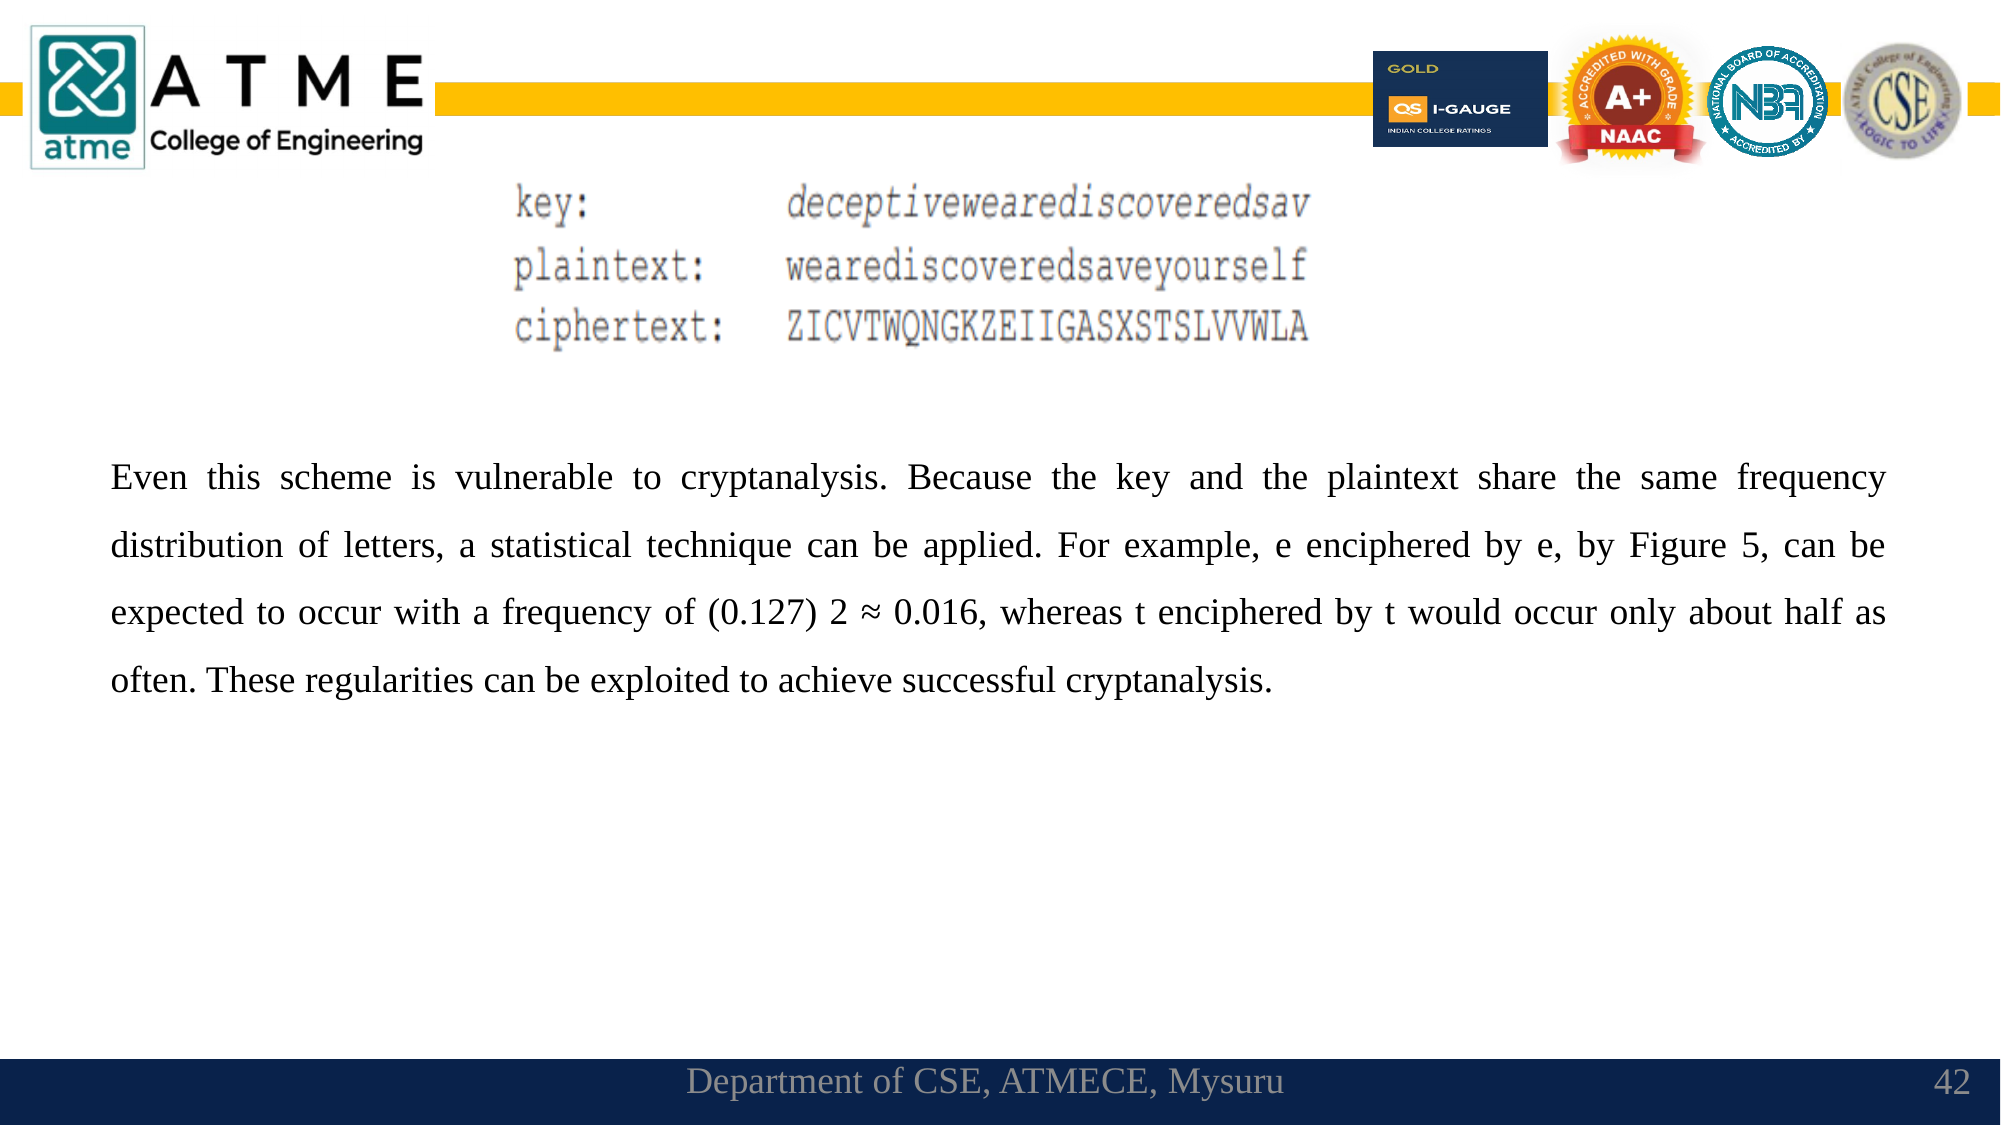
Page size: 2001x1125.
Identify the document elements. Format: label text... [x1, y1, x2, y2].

footer Department of CSE, ATMECE, Mysuru [501, 1056, 1470, 1102]
slide_number 42 [1511, 1057, 1972, 1103]
picture [504, 154, 1327, 366]
text_box Even this scheme is vulnerable to cryptanalysis. Because the key and the plaintext share the same frequency distribution of letters, a statistical technique can be applied. For example, e enciphered by e, by Figure 5, can be expected to occur with a frequency of (0.127) 2 ≈ 0.016, whereas t enciphered by t would occur only about half as often. These regularities can be exploited to achieve successful cryptanalysis. [95, 422, 1904, 708]
picture [1840, 26, 1968, 176]
picture [0, 1059, 2001, 1125]
picture [22, 15, 435, 178]
picture [1373, 20, 1828, 180]
